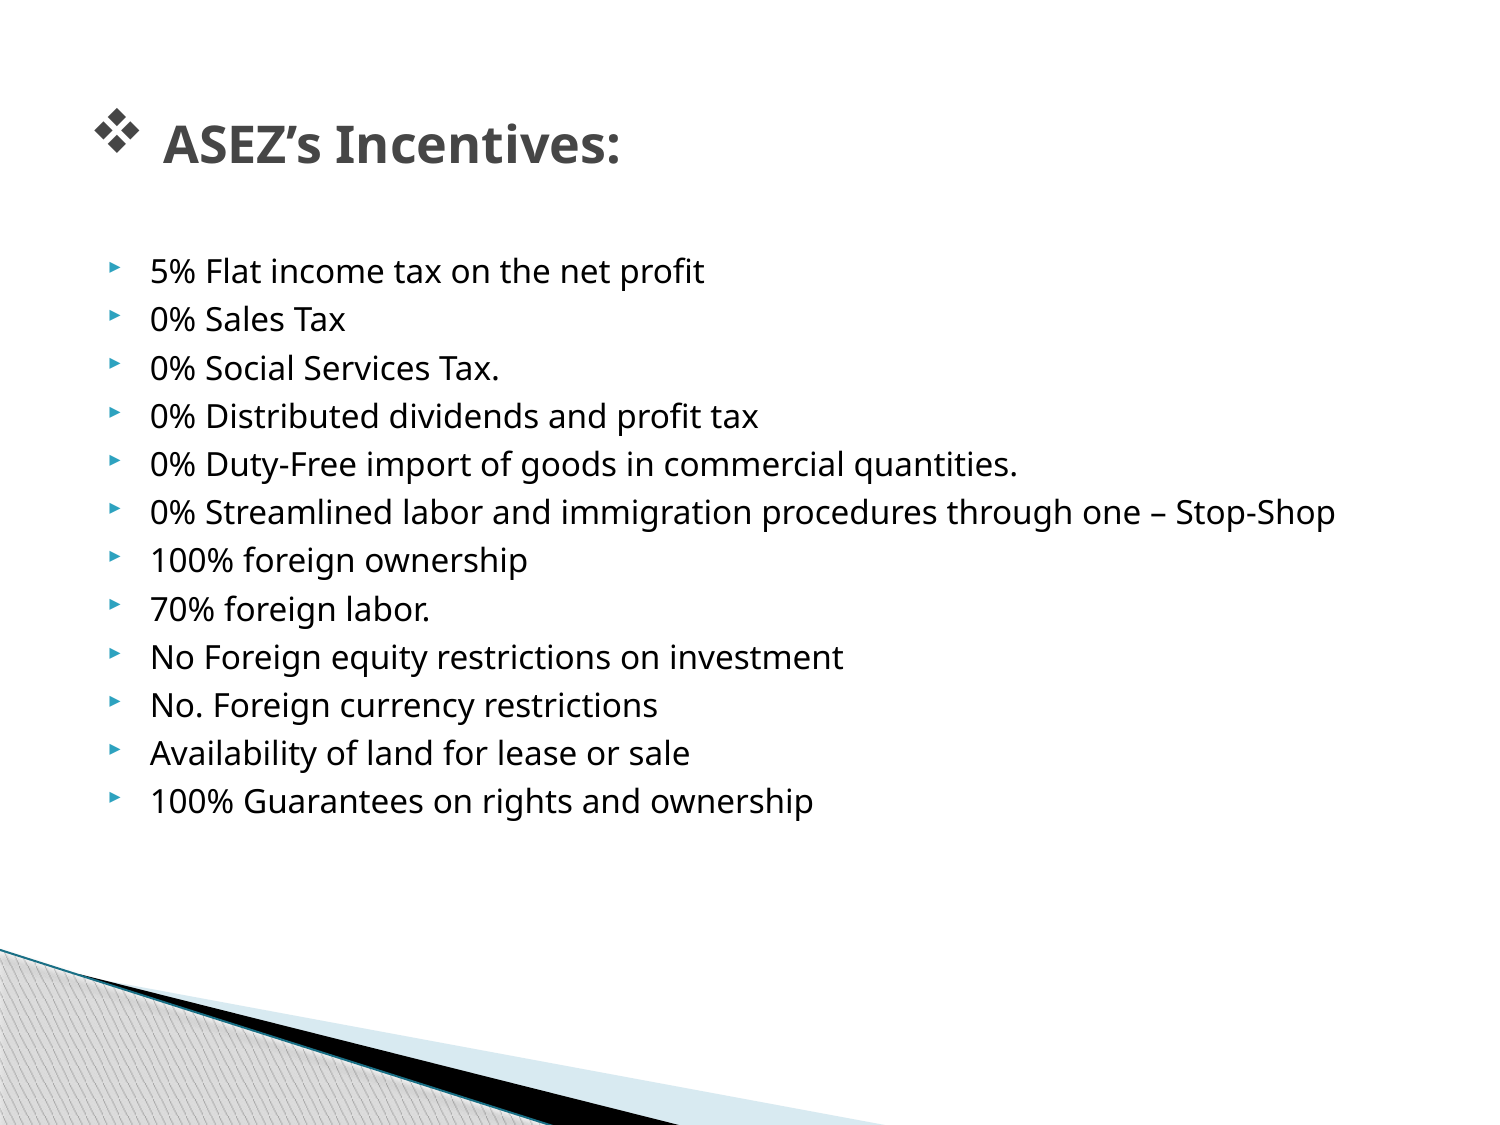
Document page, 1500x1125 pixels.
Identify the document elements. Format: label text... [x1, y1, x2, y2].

list 5% Flat income tax on the net profit 0% Sales Tax 0% Social Services Tax. 0% Distributed dividends and profit tax 0% Duty-Free import of goods in commercial quantities. 0% Streamlined labor and immigration procedures through one – Stop-Shop 100% foreign ownership 70% foreign labor. No Foreign equity restrictions on investment No. Foreign currency restrictions Availability of land for lease or sale 100% Guarantees on rights and ownership [75, 243, 1425, 986]
title ASEZ’s Incentives: [75, 45, 1425, 233]
